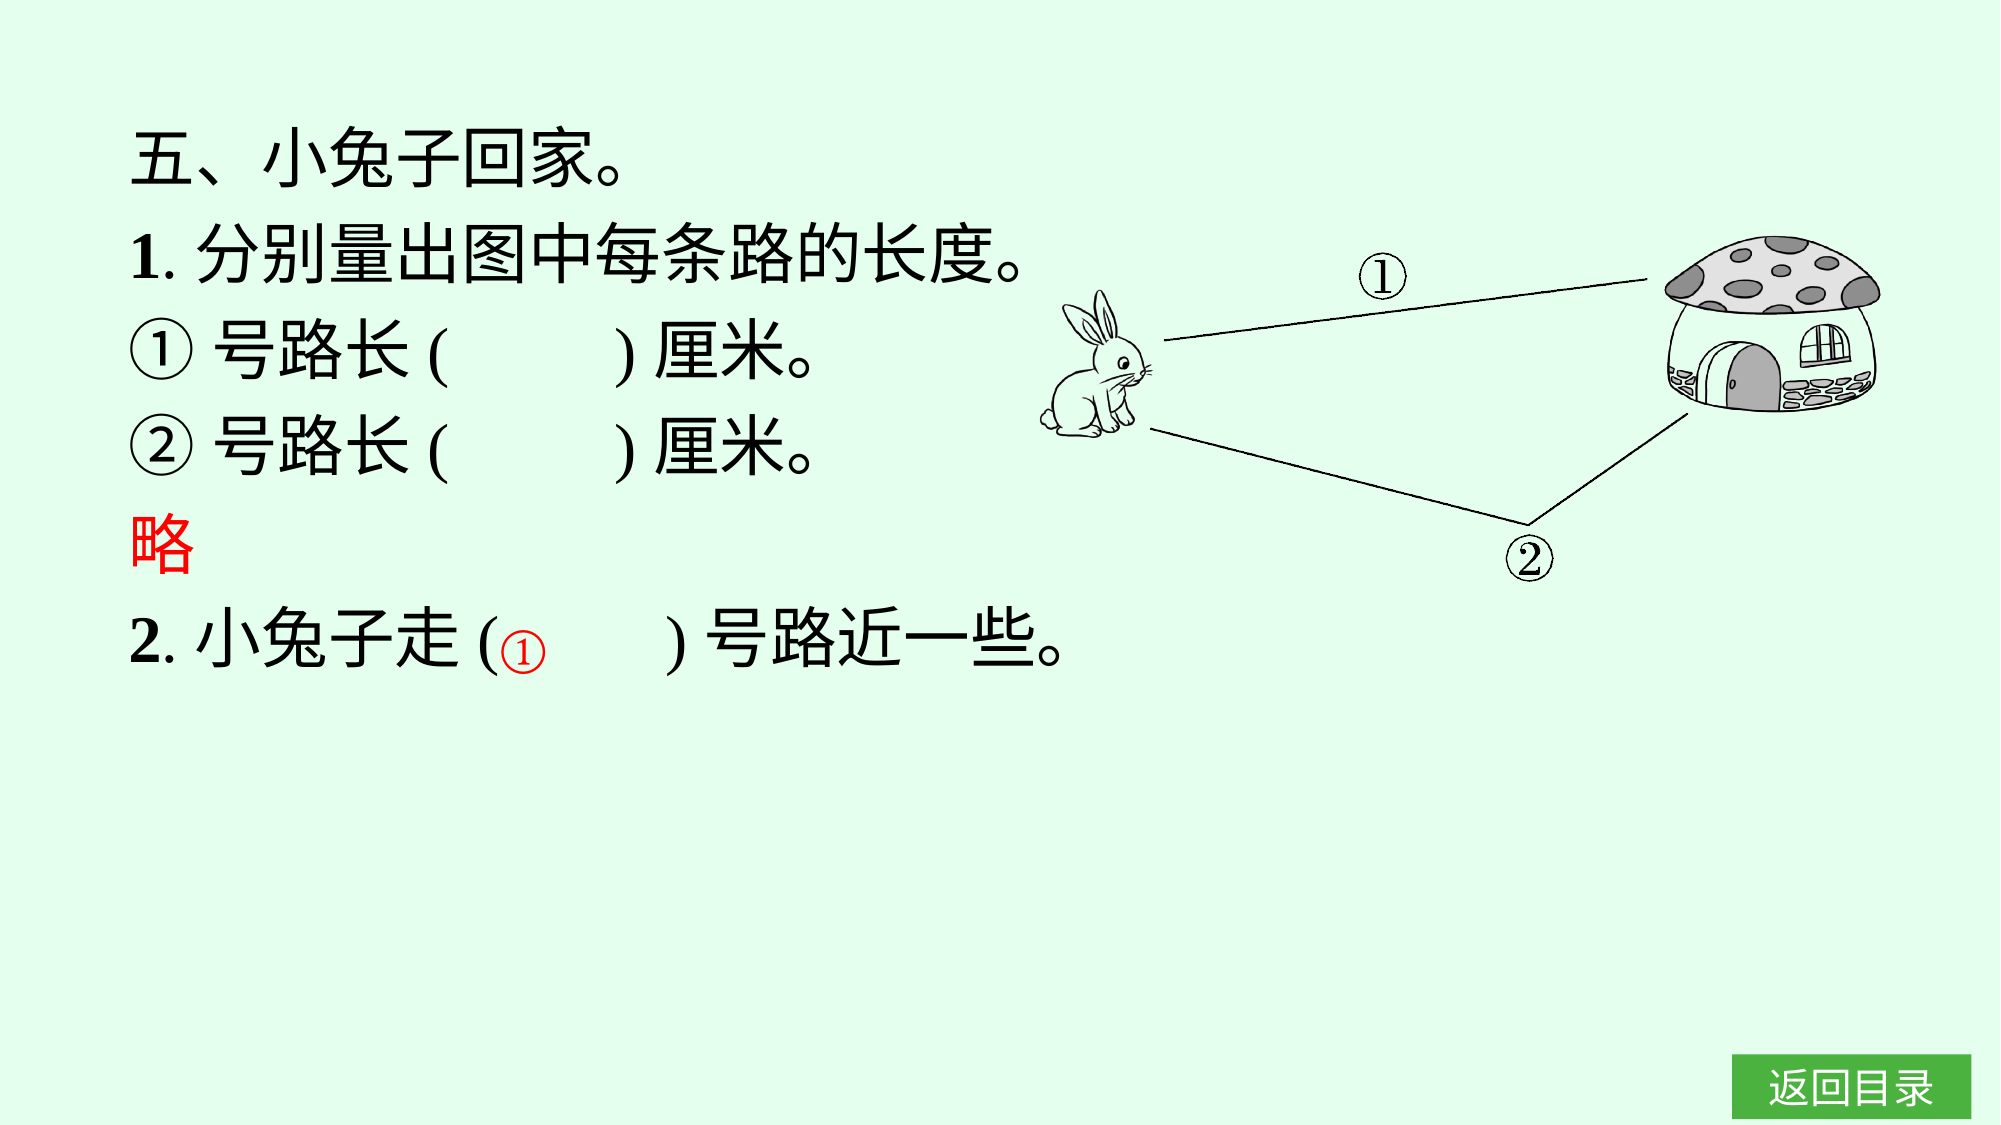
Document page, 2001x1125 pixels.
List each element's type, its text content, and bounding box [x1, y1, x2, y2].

text_box ① [483, 583, 564, 694]
text_box 略 [114, 479, 211, 591]
picture [1031, 229, 1887, 584]
text_box 五、小兔子回家。 1.分别量出图中每条路的长度。 ①号路长( )厘米。 ②号路长( )厘米。 2.小兔子走( )号路近一些。 [113, 92, 1887, 683]
